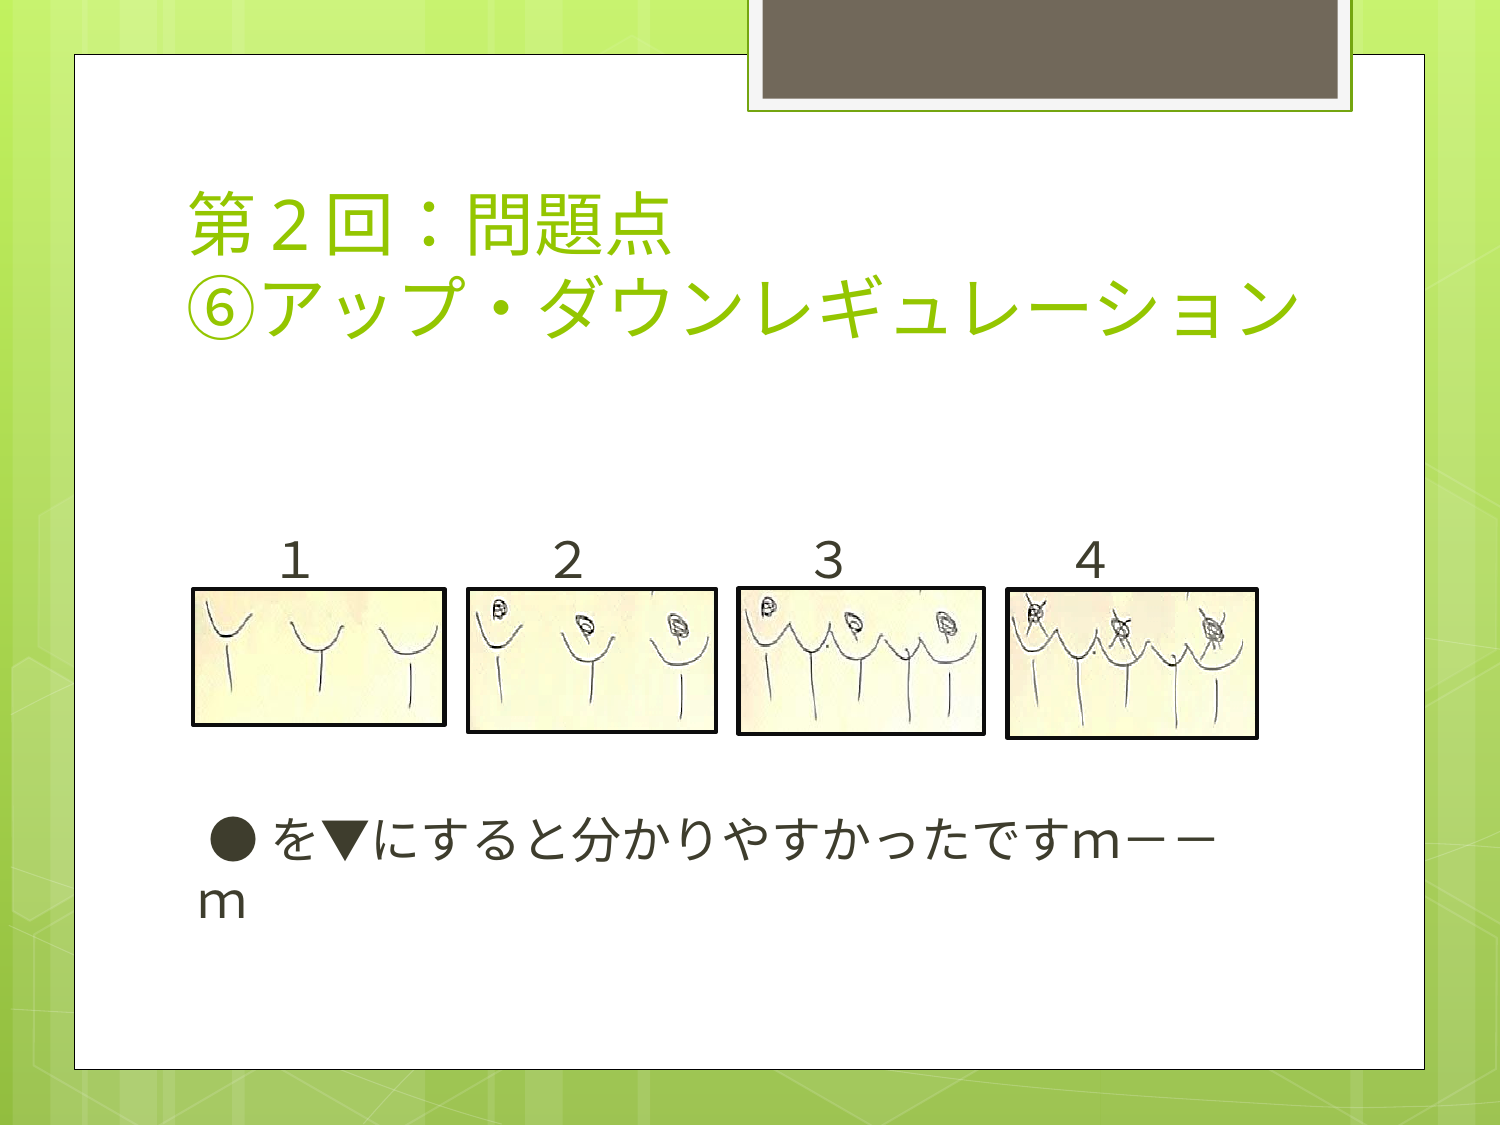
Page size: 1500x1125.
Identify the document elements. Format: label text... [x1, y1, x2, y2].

title 第2回：問題点 ⑥アップ・ダウンレギュレーション [171, 168, 1324, 357]
picture [740, 590, 982, 732]
picture [1009, 591, 1256, 737]
picture [469, 590, 714, 731]
picture [194, 590, 443, 724]
list １ ２ ３ ４ ●を▼にすると分かりやすかったですｍ－－ｍ [171, 381, 1283, 957]
